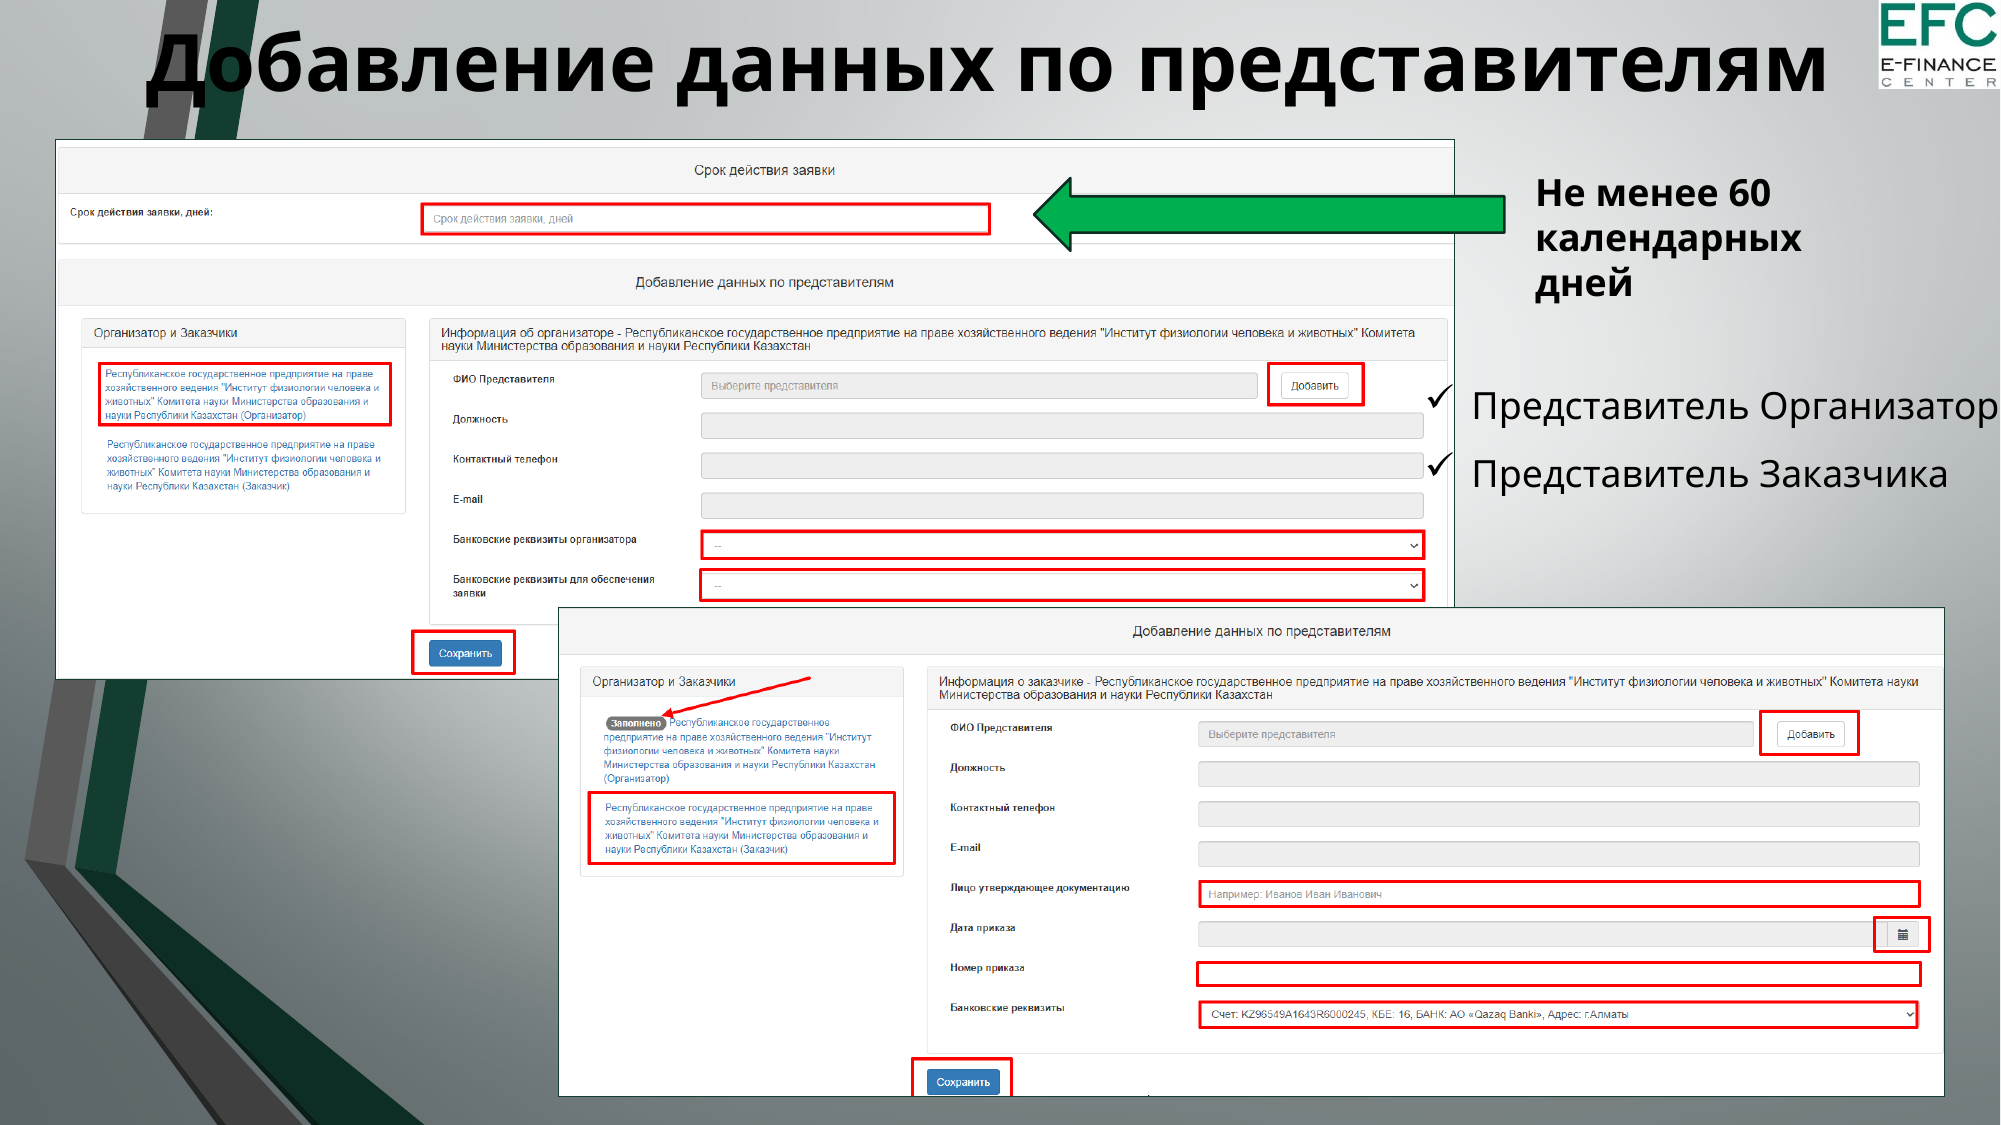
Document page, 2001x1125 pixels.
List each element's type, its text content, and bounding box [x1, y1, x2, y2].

text_box Не менее 60 календарных дней [1520, 161, 1926, 312]
picture [558, 607, 1945, 1097]
text_box Представитель Организатора Представитель Заказчика [1455, 352, 2000, 503]
title Добавление данных по представителям [125, 4, 1851, 116]
text_box [1455, 194, 1506, 234]
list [55, 139, 1455, 680]
picture [1878, 0, 2001, 90]
